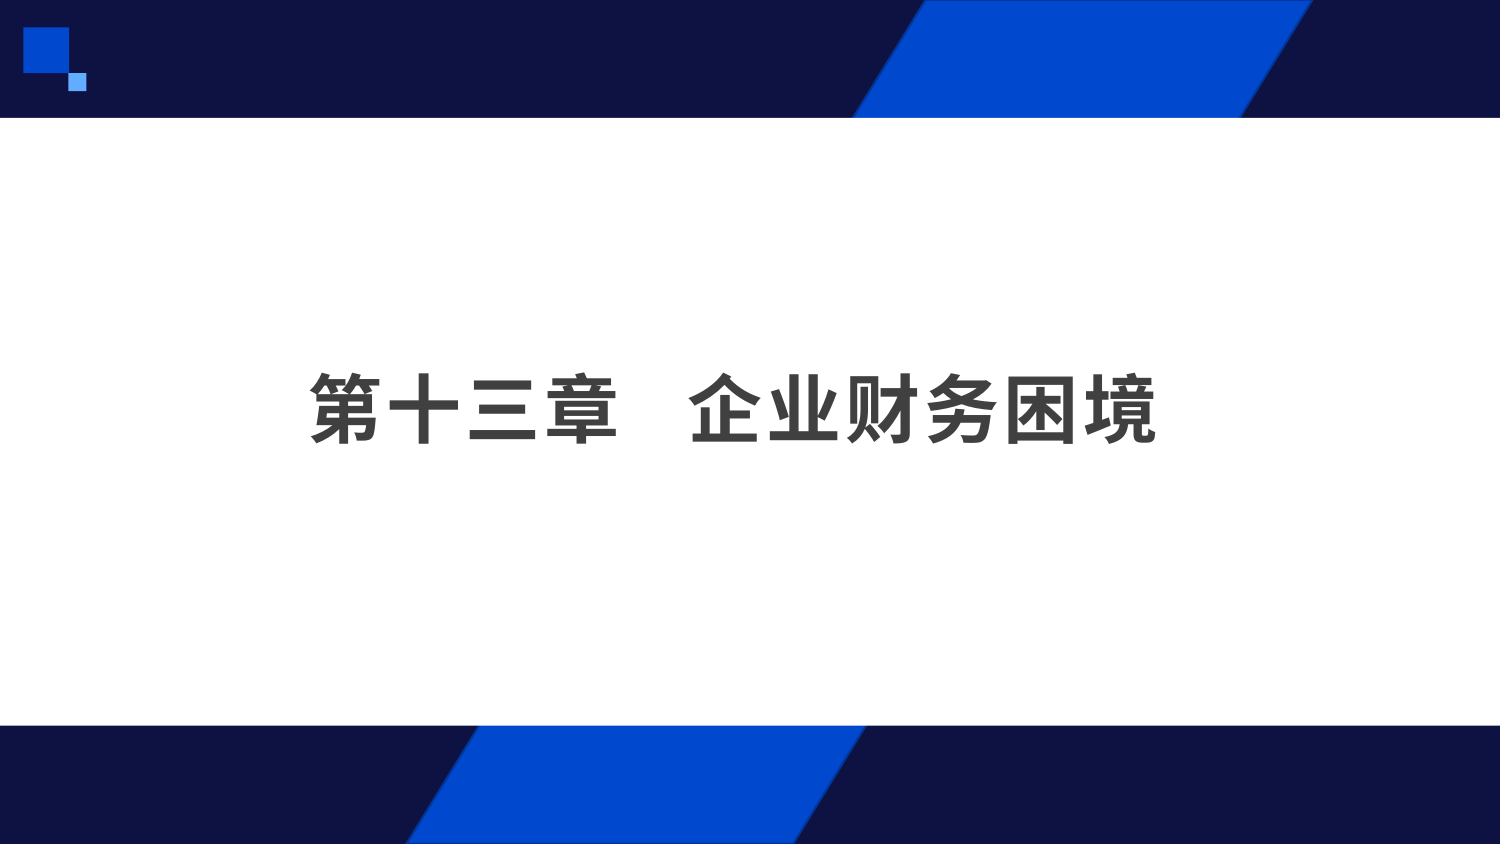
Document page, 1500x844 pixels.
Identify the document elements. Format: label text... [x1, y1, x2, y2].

title 第十三章 企业财务困境 [149, 164, 1313, 459]
